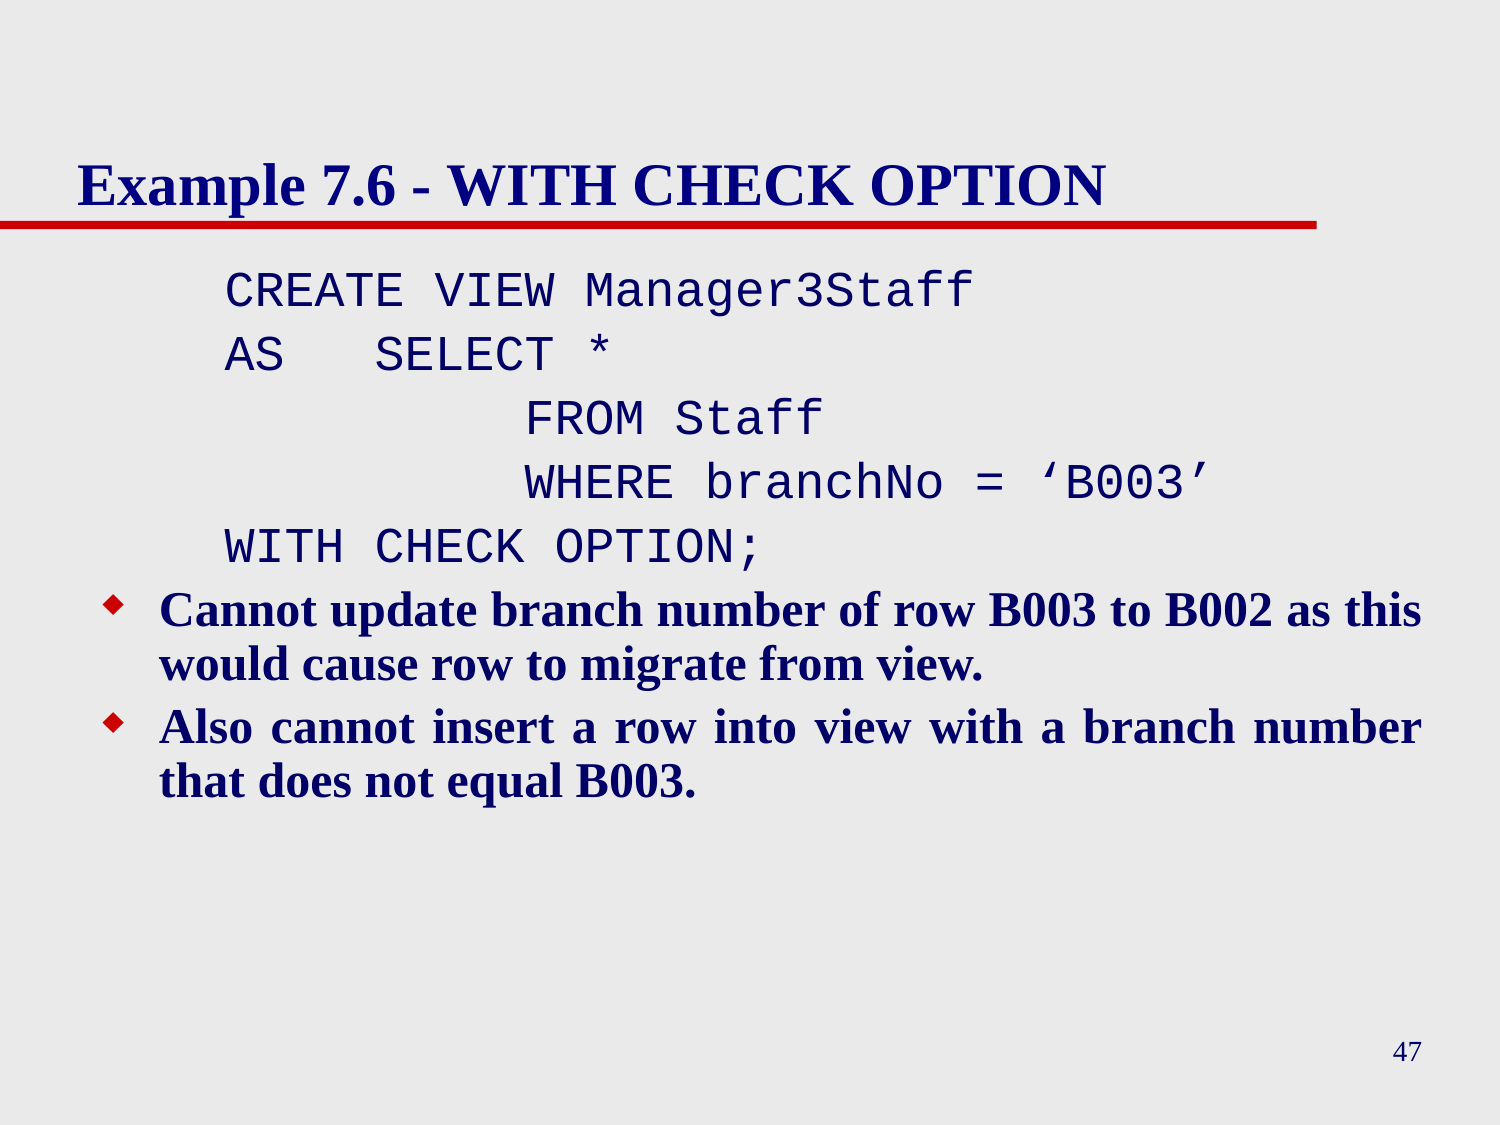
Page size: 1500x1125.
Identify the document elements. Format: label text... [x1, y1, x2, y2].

slide_number 47 [1124, 1012, 1438, 1088]
title Example 7.6 - WITH CHECK OPTION [62, 43, 1338, 226]
list CREATE VIEW Manager3Staff AS SELECT * FROM Staff WHERE branchNo = ‘B003’ WITH CHECK OPTION; Cannot update branch number of row B003 to B002 as this would cause row to migrate from view. Also cannot insert a row into view with a branch number that does not equal B003. [87, 255, 1438, 931]
